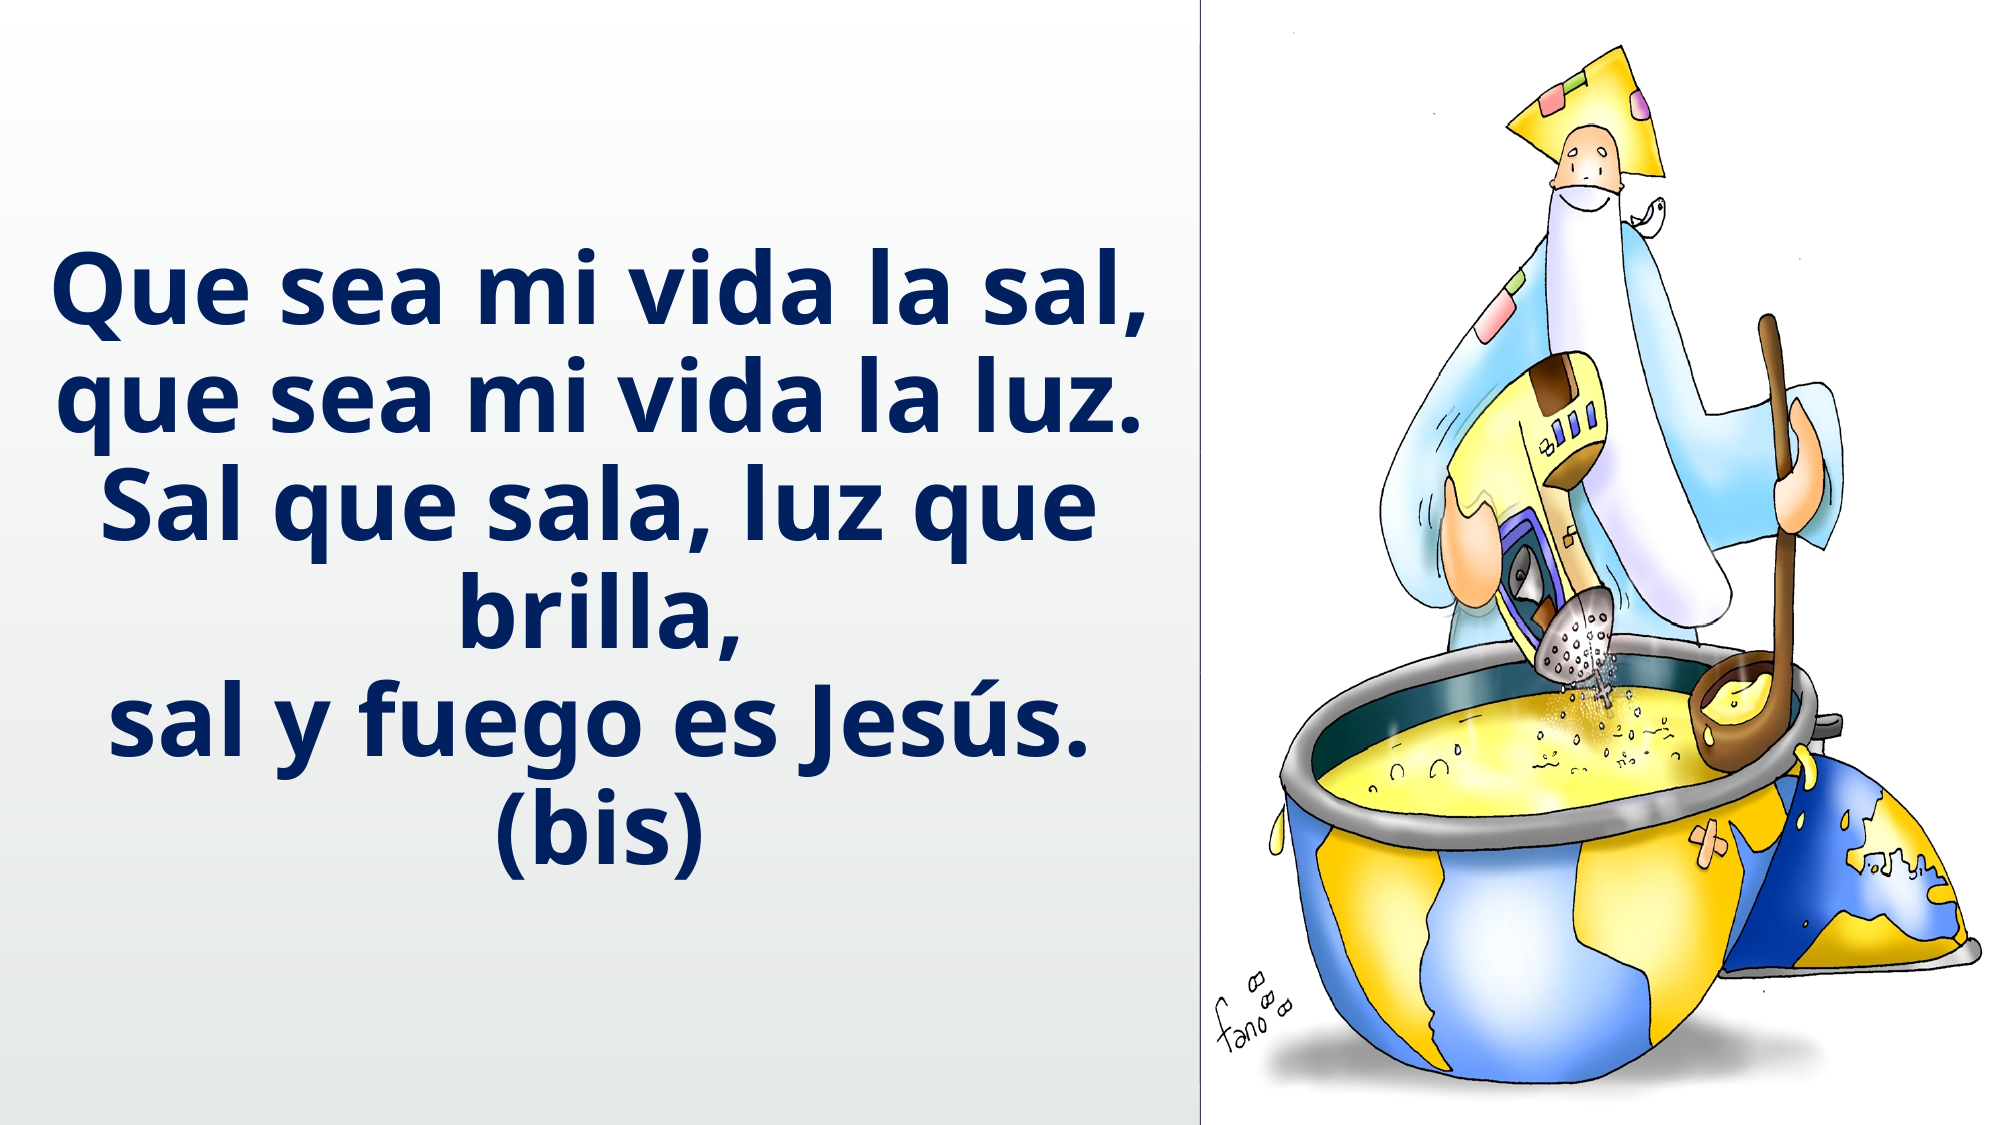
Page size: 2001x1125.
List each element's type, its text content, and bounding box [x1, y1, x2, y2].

title Que sea mi vida la sal, que sea mi vida la luz. Sal que sala, luz que brilla, sal y fuego es Jesús. (bis) [0, 0, 1200, 1125]
picture [1200, 0, 2000, 1125]
